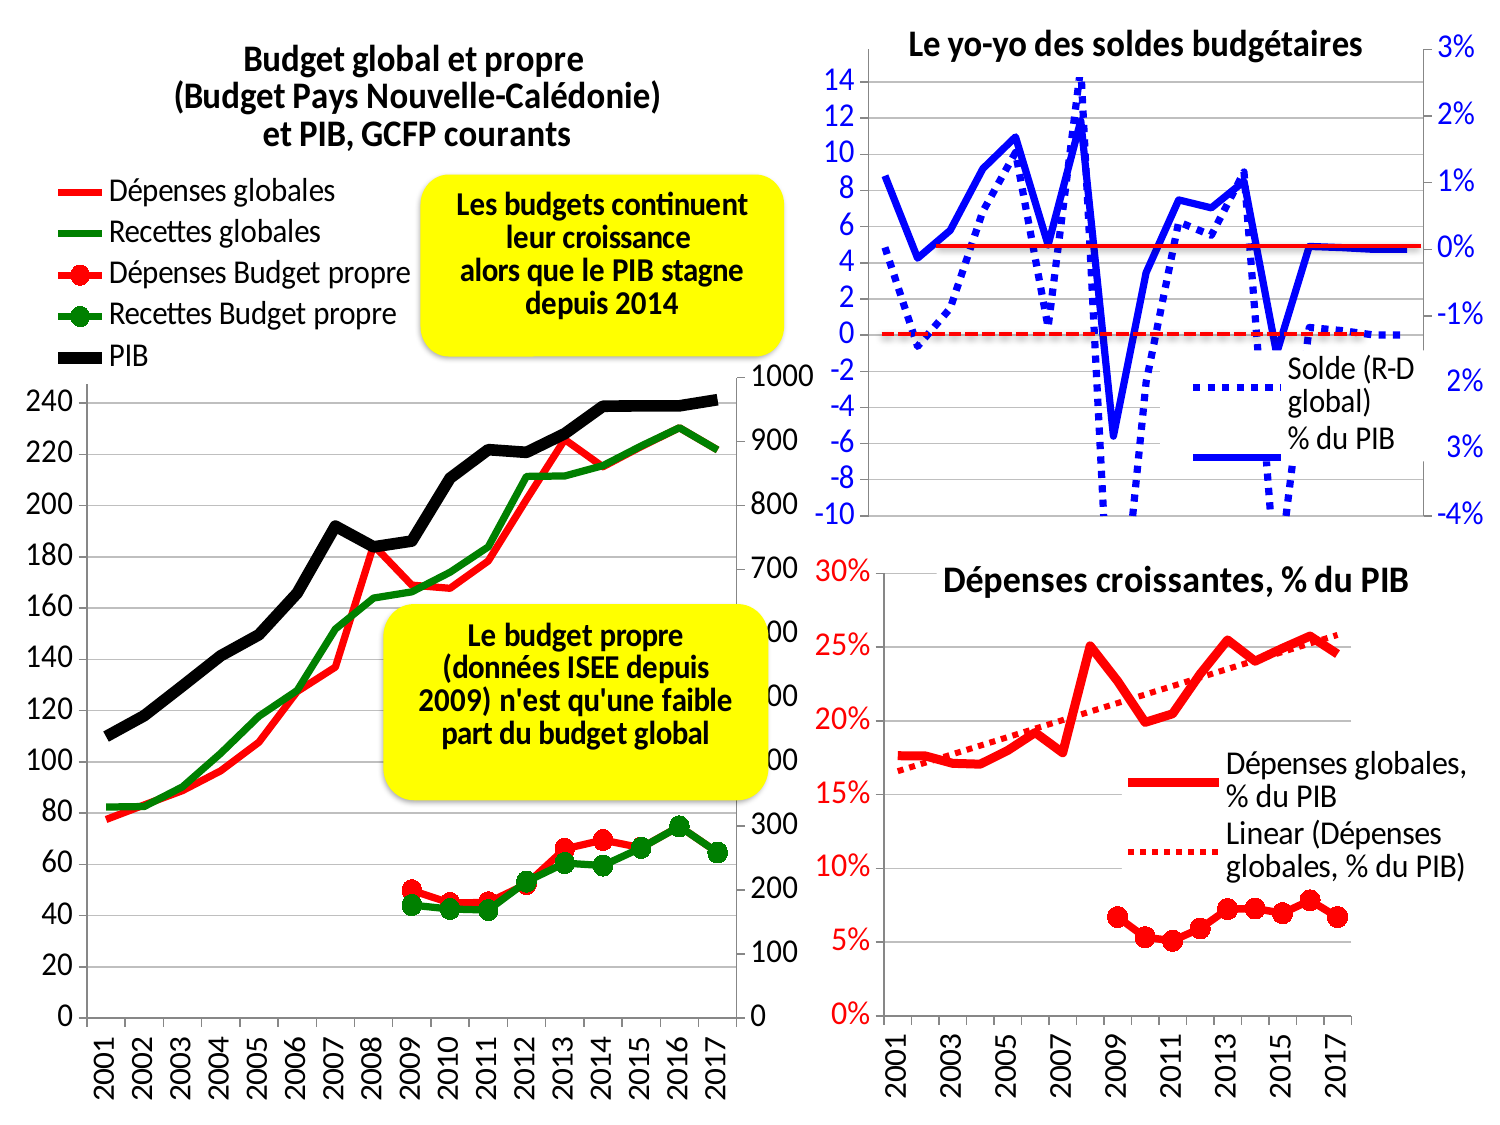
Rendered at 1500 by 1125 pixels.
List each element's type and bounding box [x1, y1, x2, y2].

chart [24, 0, 1484, 1110]
